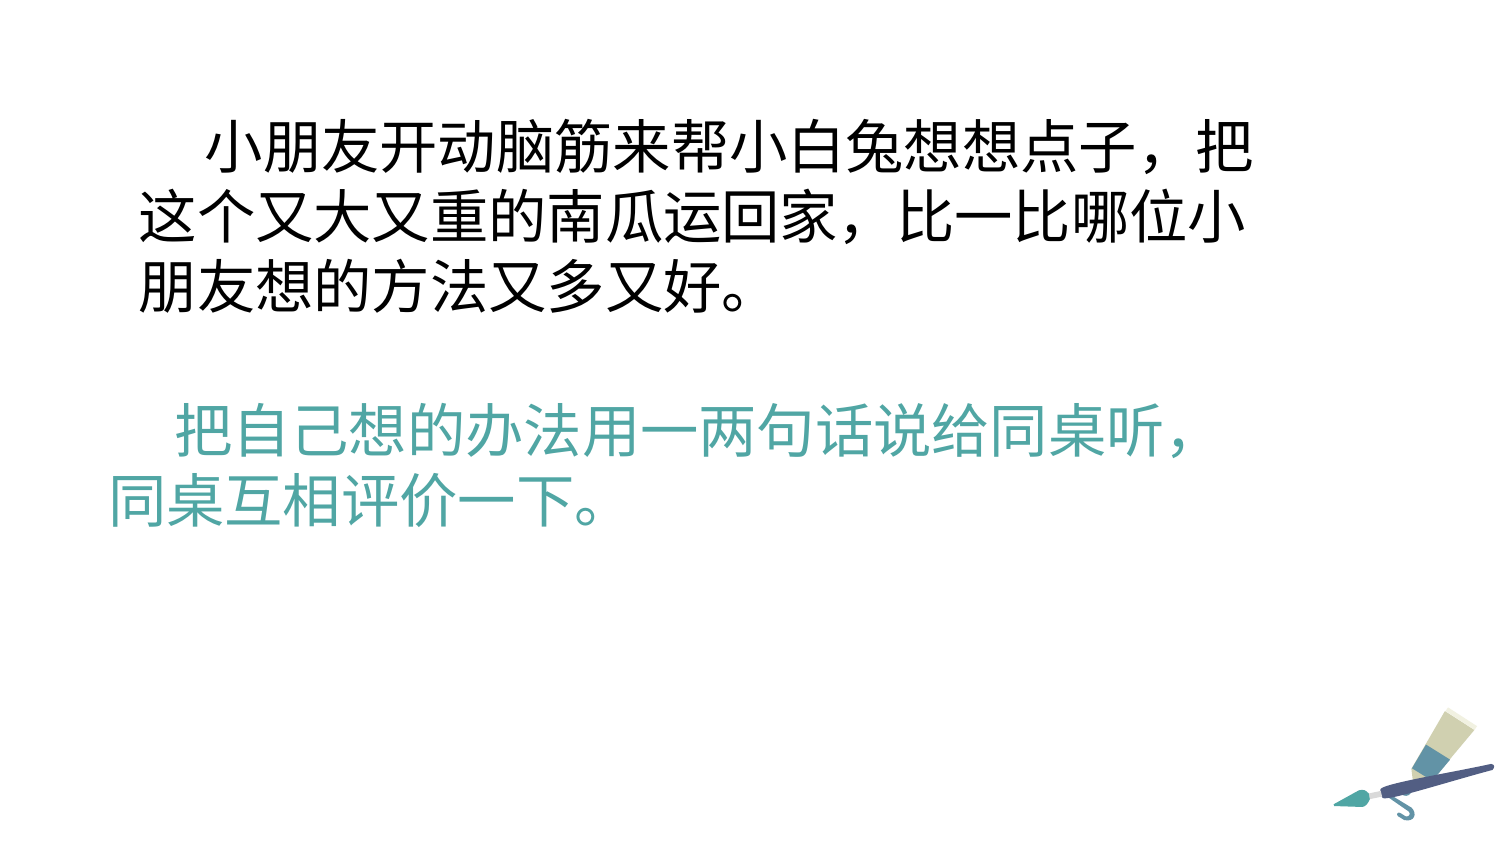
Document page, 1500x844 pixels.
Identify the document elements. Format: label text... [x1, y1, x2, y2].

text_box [1358, 708, 1481, 844]
text_box 小朋友开动脑筋来帮小白兔想想点子，把这个又大又重的南瓜运回家，比一比哪位小朋友想的方法又多又好。 [123, 102, 1308, 328]
text_box 把自己想的办法用一两句话说给同桌听，同桌互相评价一下。 [93, 386, 1278, 542]
